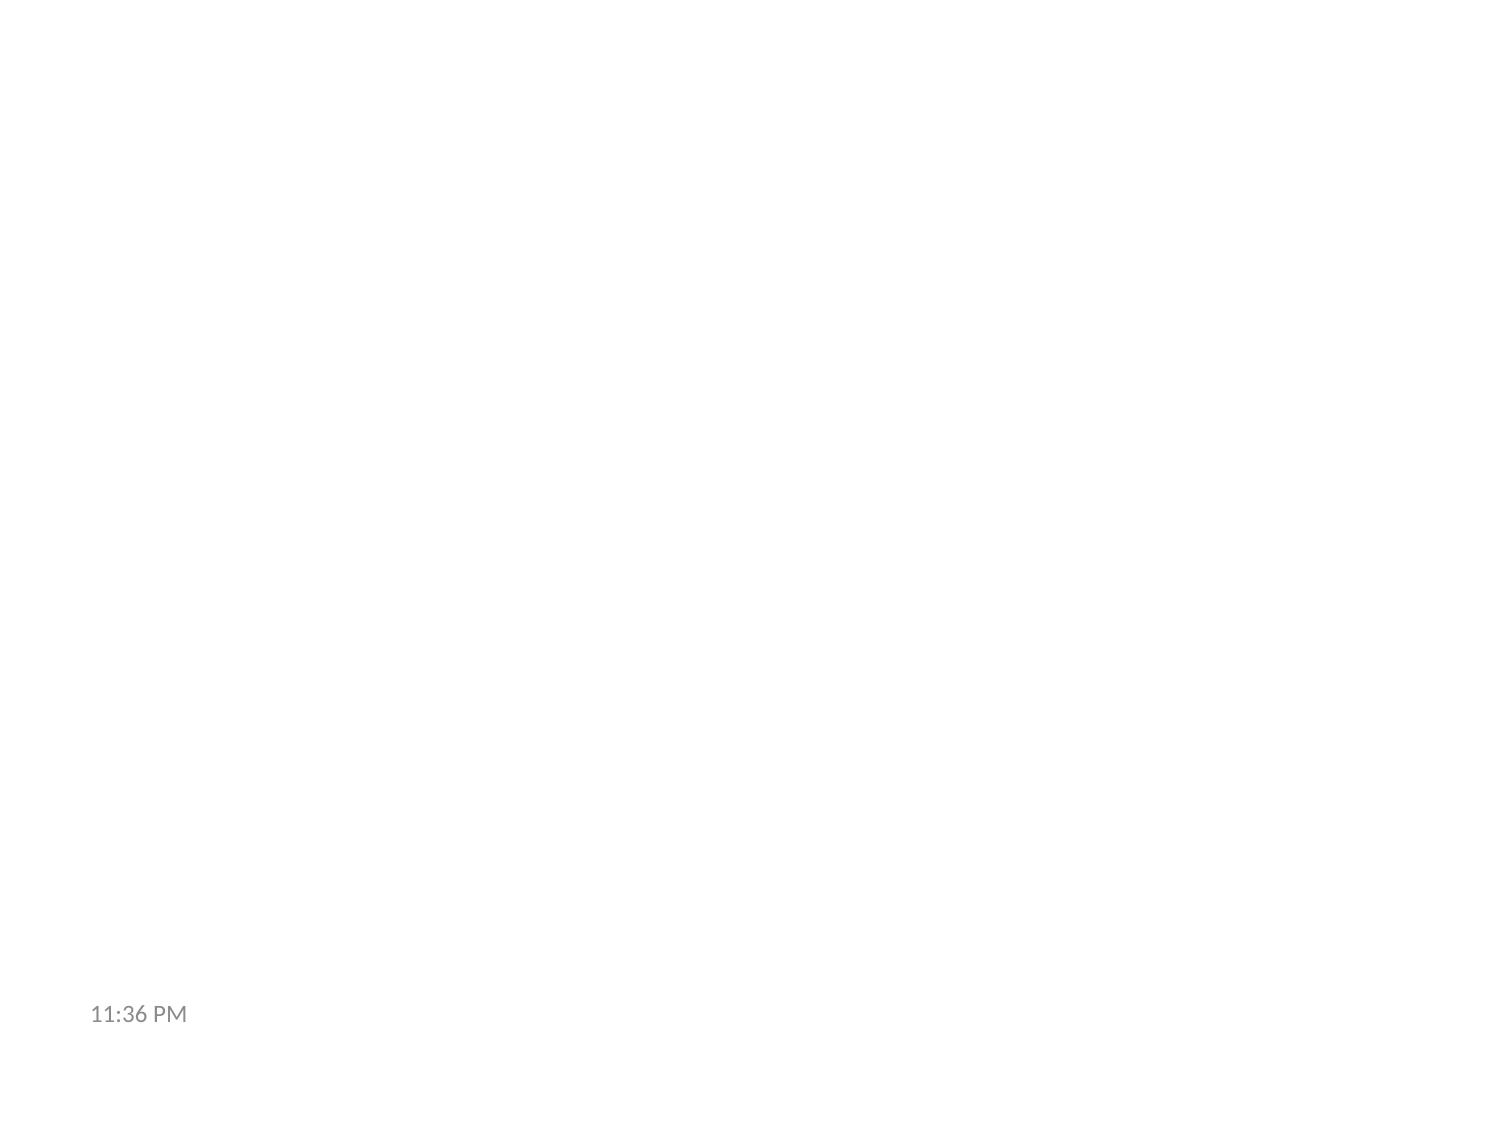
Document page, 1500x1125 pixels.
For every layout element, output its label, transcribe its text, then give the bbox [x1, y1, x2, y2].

text_box 3:35 PM [75, 982, 425, 1043]
